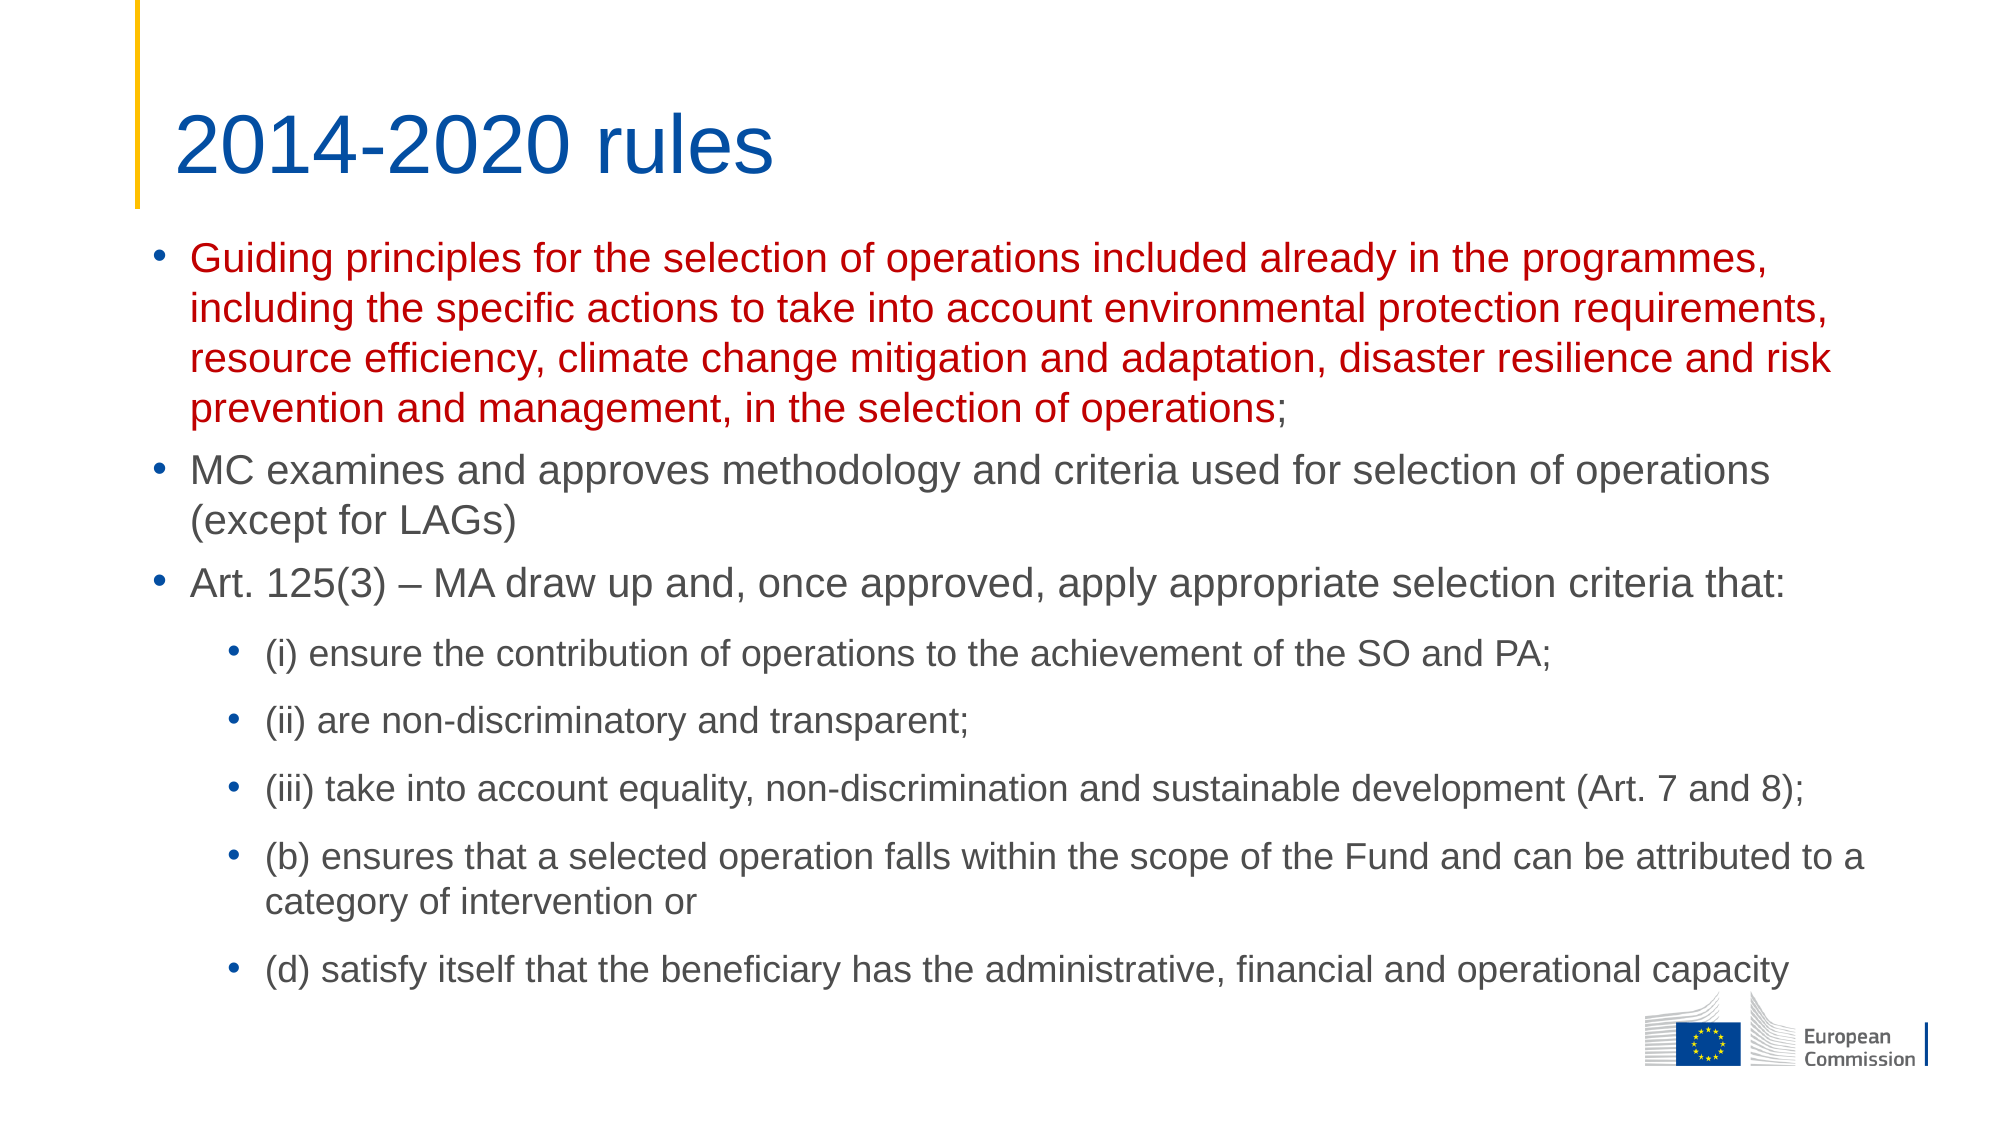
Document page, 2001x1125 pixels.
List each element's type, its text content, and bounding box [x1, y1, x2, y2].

list Guiding principles for the selection of operations included already in the programmes, including the specific actions to take into account environmental protection requirements, resource efficiency, climate change mitigation and adaptation, disaster resilience and risk prevention and management, in the selection of operations; MC examines and approves methodology and criteria used for selection of operations (except for LAGs) Art. 125(3) – MA draw up and, once approved, apply appropriate selection criteria that: (i) ensure the contribution of operations to the achievement of the SO and PA; (ii) are non-discriminatory and transparent; (iii) take into account equality, non-discrimination and sustainable development (Art. 7 and 8); (b) ensures that a selected operation falls within the scope of the Fund and can be attributed to a category of intervention or (d) satisfy itself that the beneficiary has the administrative, financial and operational capacity [137, 222, 1927, 937]
title 2014-2020 rules [159, 79, 1885, 192]
picture [1645, 991, 1928, 1066]
